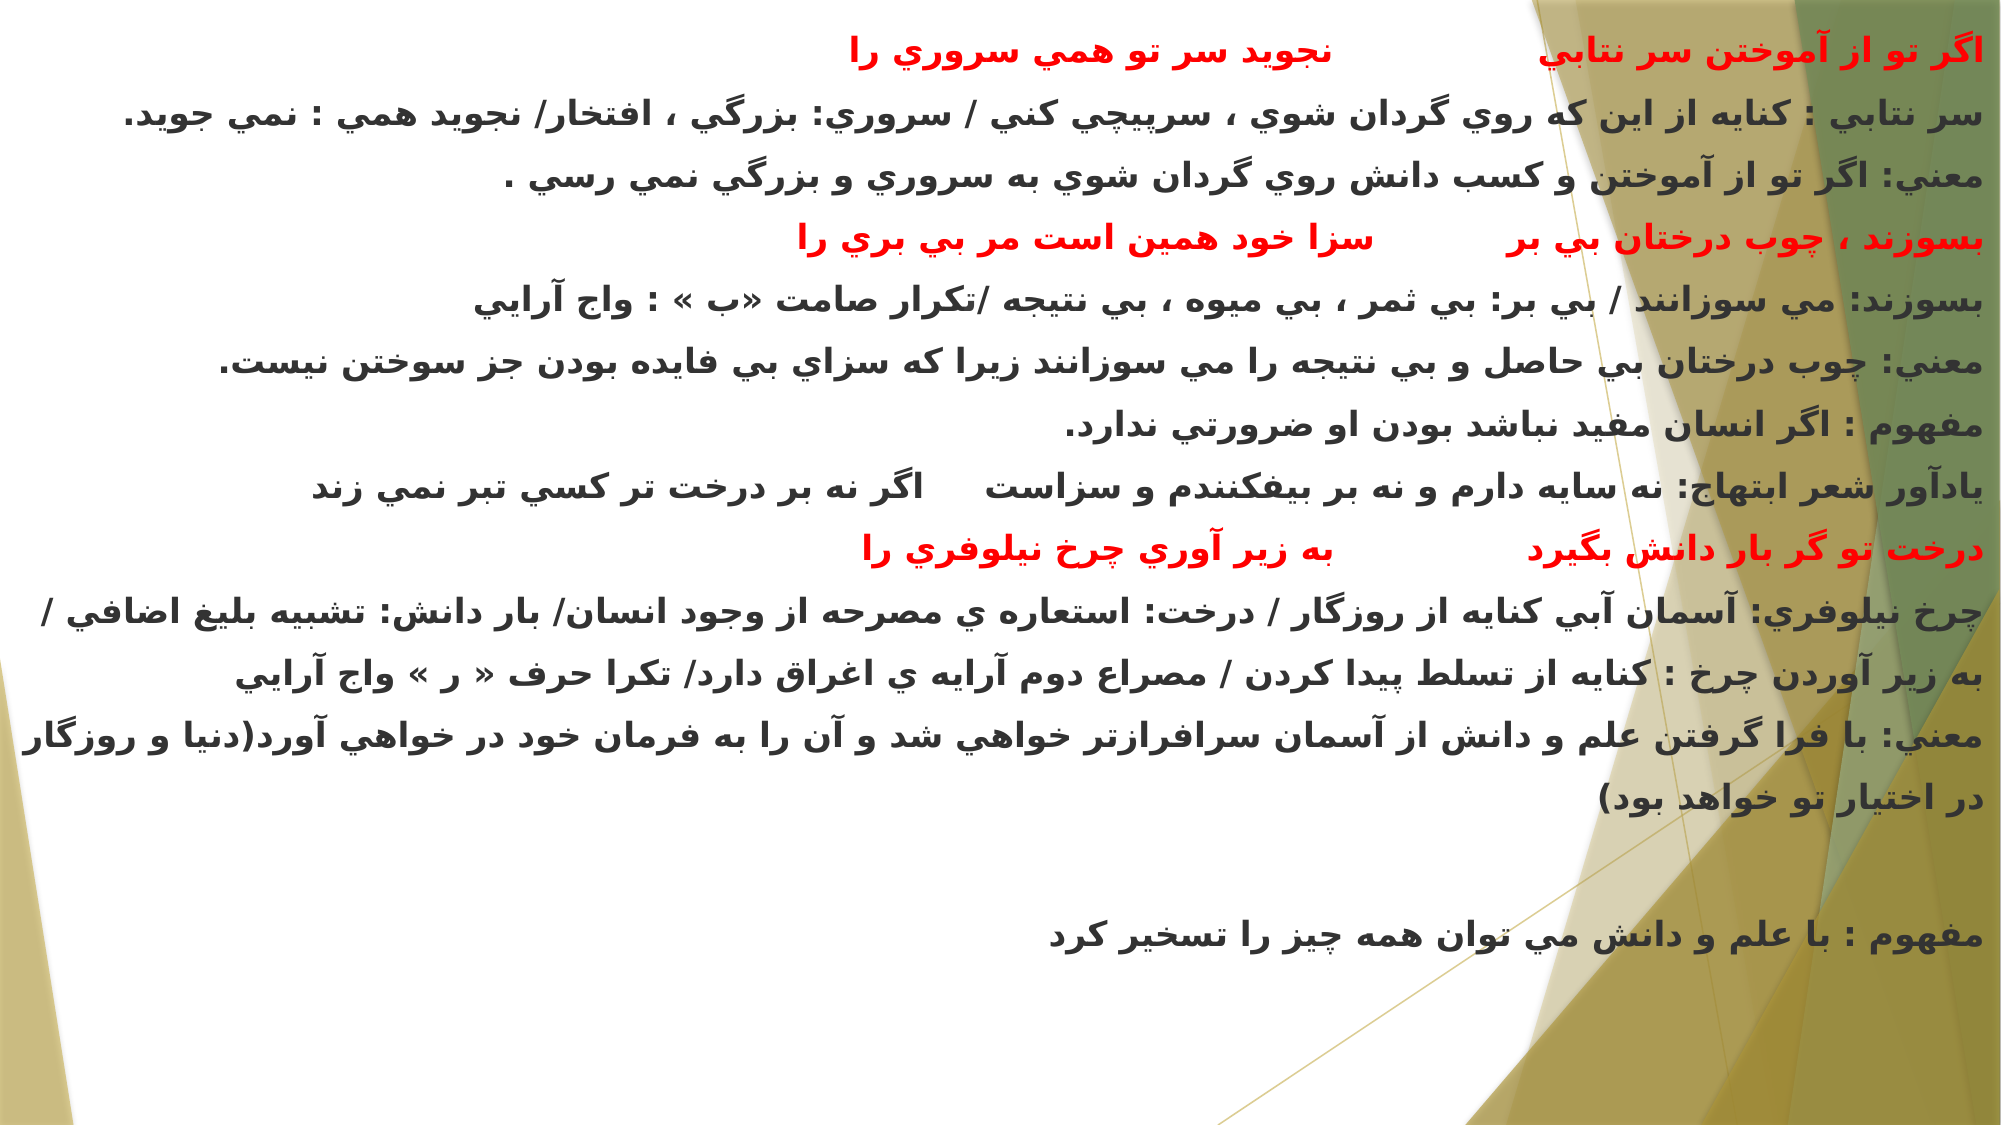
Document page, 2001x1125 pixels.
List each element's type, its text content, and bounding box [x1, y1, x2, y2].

title اگر تو از آموختن سر نتابي نجويد سر تو همي سروري را سر نتابي : كنايه از اين كه روي گردان شوي ، سرپيچي كني / سروري: بزرگي ، افتخار/ نجويد همي : نمي جويد. معني: اگر تو از آموختن و كسب دانش روي گردان شوي به سروري و بزرگي نمي رسي . بسوزند ، چوب درختان بي بر سزا خود همين است مر بي بري را بسوزند: مي سوزانند / بي بر: بي ثمر ، بي ميوه ، بي نتيجه /تكرار صامت «ب » : واج آرايي معني: چوب درختان بي حاصل و بي نتيجه را مي سوزانند زيرا كه سزاي بي فايده بودن جز سوختن نيست. مفهوم : اگر انسان مفيد نباشد بودن او ضرورتي ندارد. يادآور شعر ابتهاج: نه سايه دارم و نه بر بيفكنندم و سزاست اگر نه بر درخت تر كسي تبر نمي زند درخت تو گر بار دانش بگيرد به زير آوري چرخ نيلوفري را چرخ نيلوفري: آسمان آبي كنايه از روزگار / درخت: استعاره ي مصرحه از وجود انسان/ بار دانش: تشبيه بليغ اضافي / به زير آوردن چرخ : كنايه از تسلط پيدا كردن / مصراع دوم آرايه ي اغراق دارد/ تكرا حرف « ر » واج آرايي معني: با فرا گرفتن علم و دانش از آسمان سرافرازتر خواهي شد و آن را به فرمان خود در خواهي آورد(دنیا و روزگار در اختیار تو خواهد بود) مفهوم : با علم و دانش مي توان همه چیز را تسخير كرد [0, 0, 2000, 1125]
